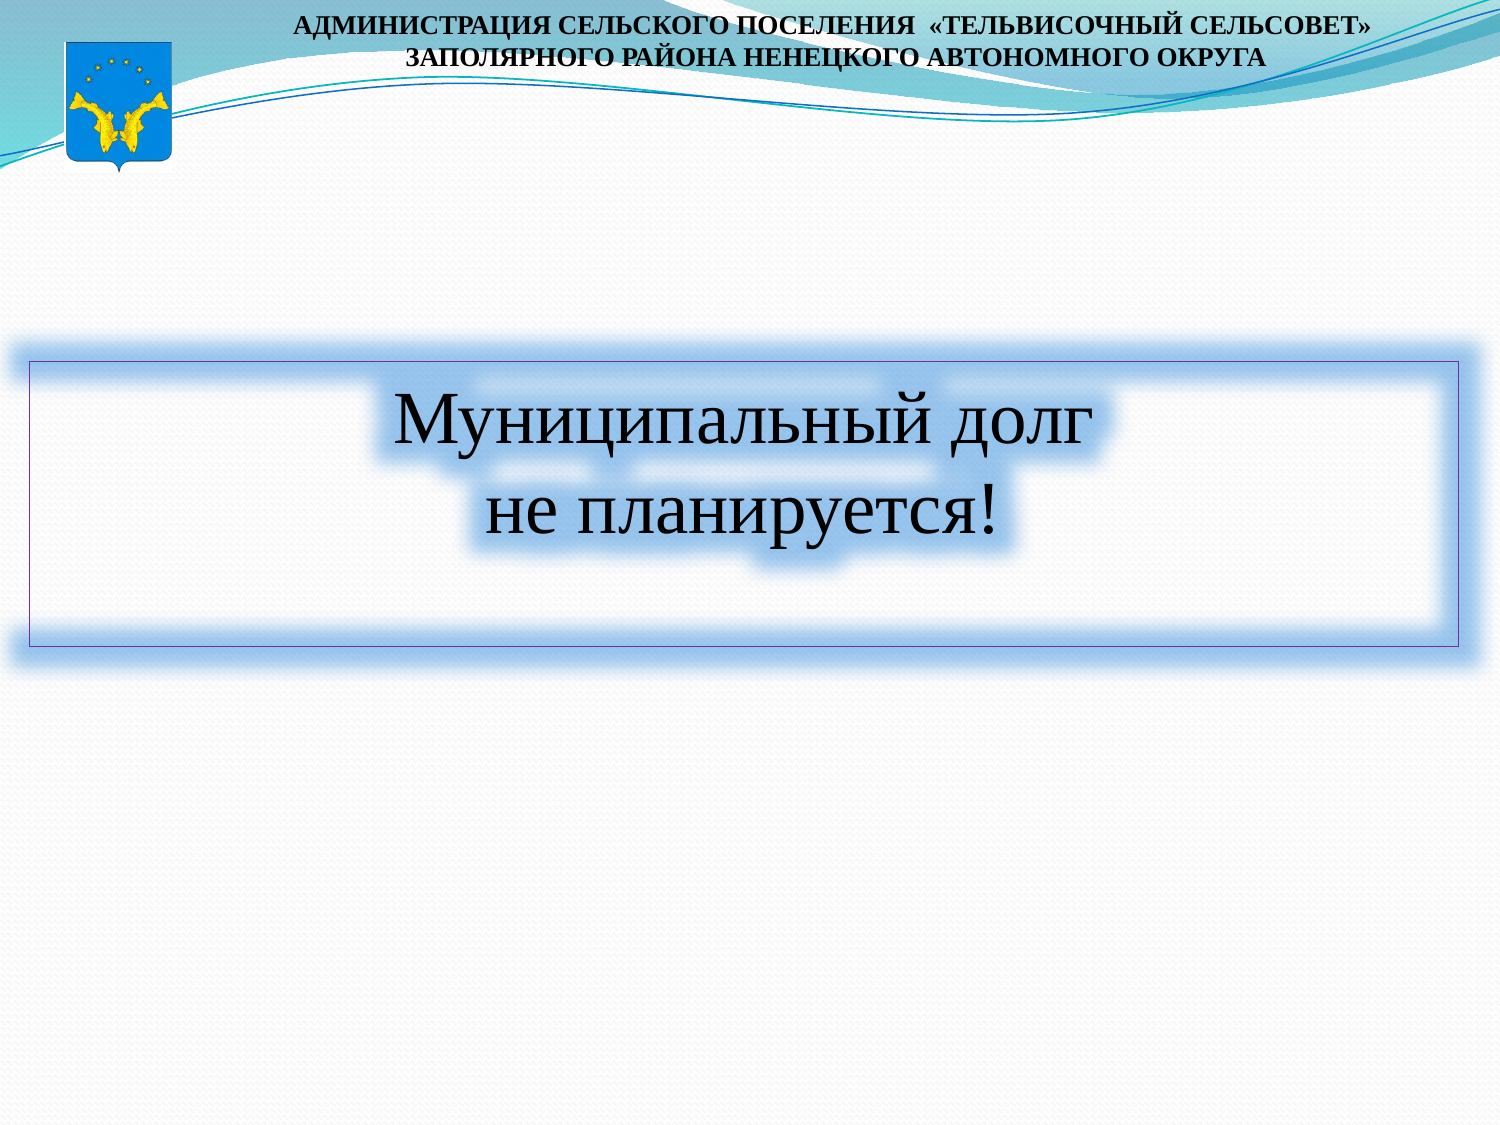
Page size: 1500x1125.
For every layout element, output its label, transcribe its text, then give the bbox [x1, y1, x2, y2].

text_box АДМИНИСТРАЦИЯ СЕЛЬСКОГО ПОСЕЛЕНИЯ «ТЕЛЬВИСОЧНЫЙ СЕЛЬСОВЕТ» ЗАПОЛЯРНОГО РАЙОНА НЕНЕЦКОГО АВТОНОМНОГО ОКРУГА [171, 0, 1500, 80]
picture [64, 42, 172, 173]
text_box Муниципальный долг не планируется! [29, 361, 1459, 647]
